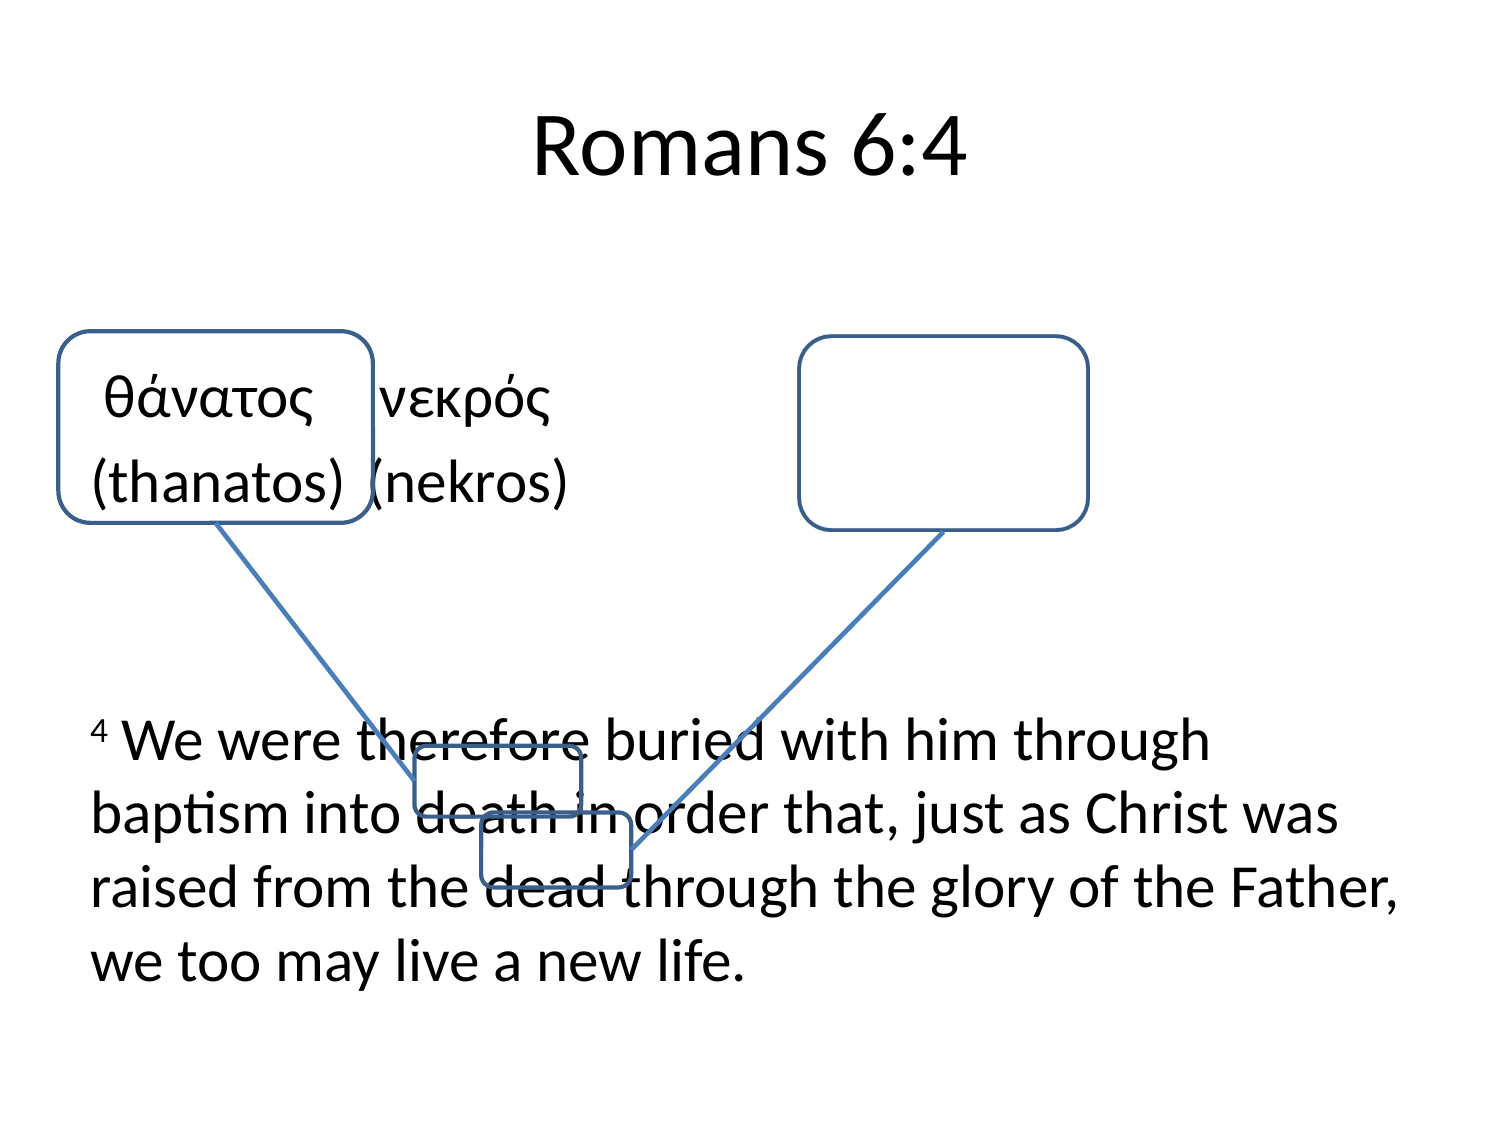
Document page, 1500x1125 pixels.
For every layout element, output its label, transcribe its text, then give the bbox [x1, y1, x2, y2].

text_box [412, 743, 584, 819]
picture [797, 334, 1090, 532]
text_box [479, 810, 634, 890]
text_box [56, 329, 376, 525]
title Romans 6:4 [75, 45, 1425, 233]
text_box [215, 522, 415, 782]
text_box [630, 531, 944, 851]
list θάνατος νεκρός (thanatos) (nekros) 4 We were therefore buried with him through baptism into death in order that, just as Christ was raised from the dead through the glory of the Father, we too may live a new life. [75, 262, 1425, 1005]
